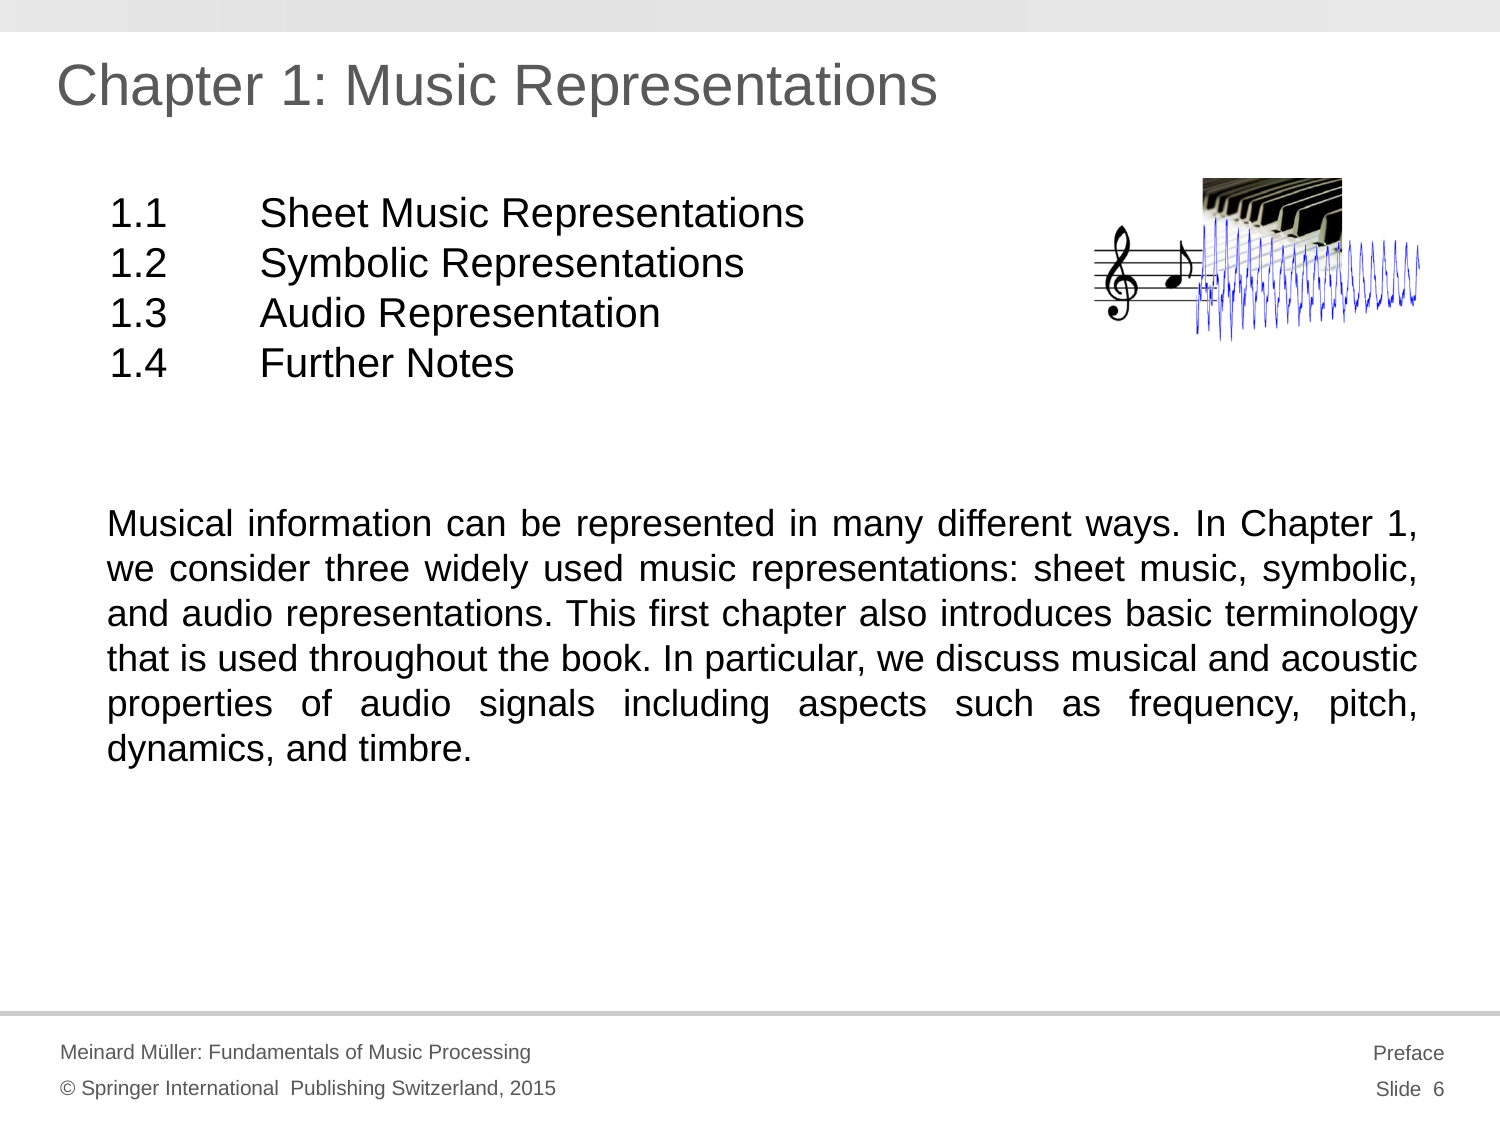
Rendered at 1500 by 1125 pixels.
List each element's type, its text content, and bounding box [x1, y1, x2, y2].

picture [0, 0, 1500, 32]
text_box 1.1 Sheet Music Representations 1.2 Symbolic Representations 1.3 Audio Representation 1.4 Further Notes [94, 178, 821, 394]
text_box Musical information can be represented in many different ways. In Chapter 1, we consider three widely used music representations: sheet music, symbolic, and audio representations. This first chapter also introduces basic terminology that is used throughout the book. In particular, we discuss musical and acoustic properties of audio signals including aspects such as frequency, pitch, dynamics, and timbre. [92, 491, 1434, 777]
title Chapter 1: Music Representations [40, 39, 1448, 133]
picture [1093, 178, 1420, 351]
